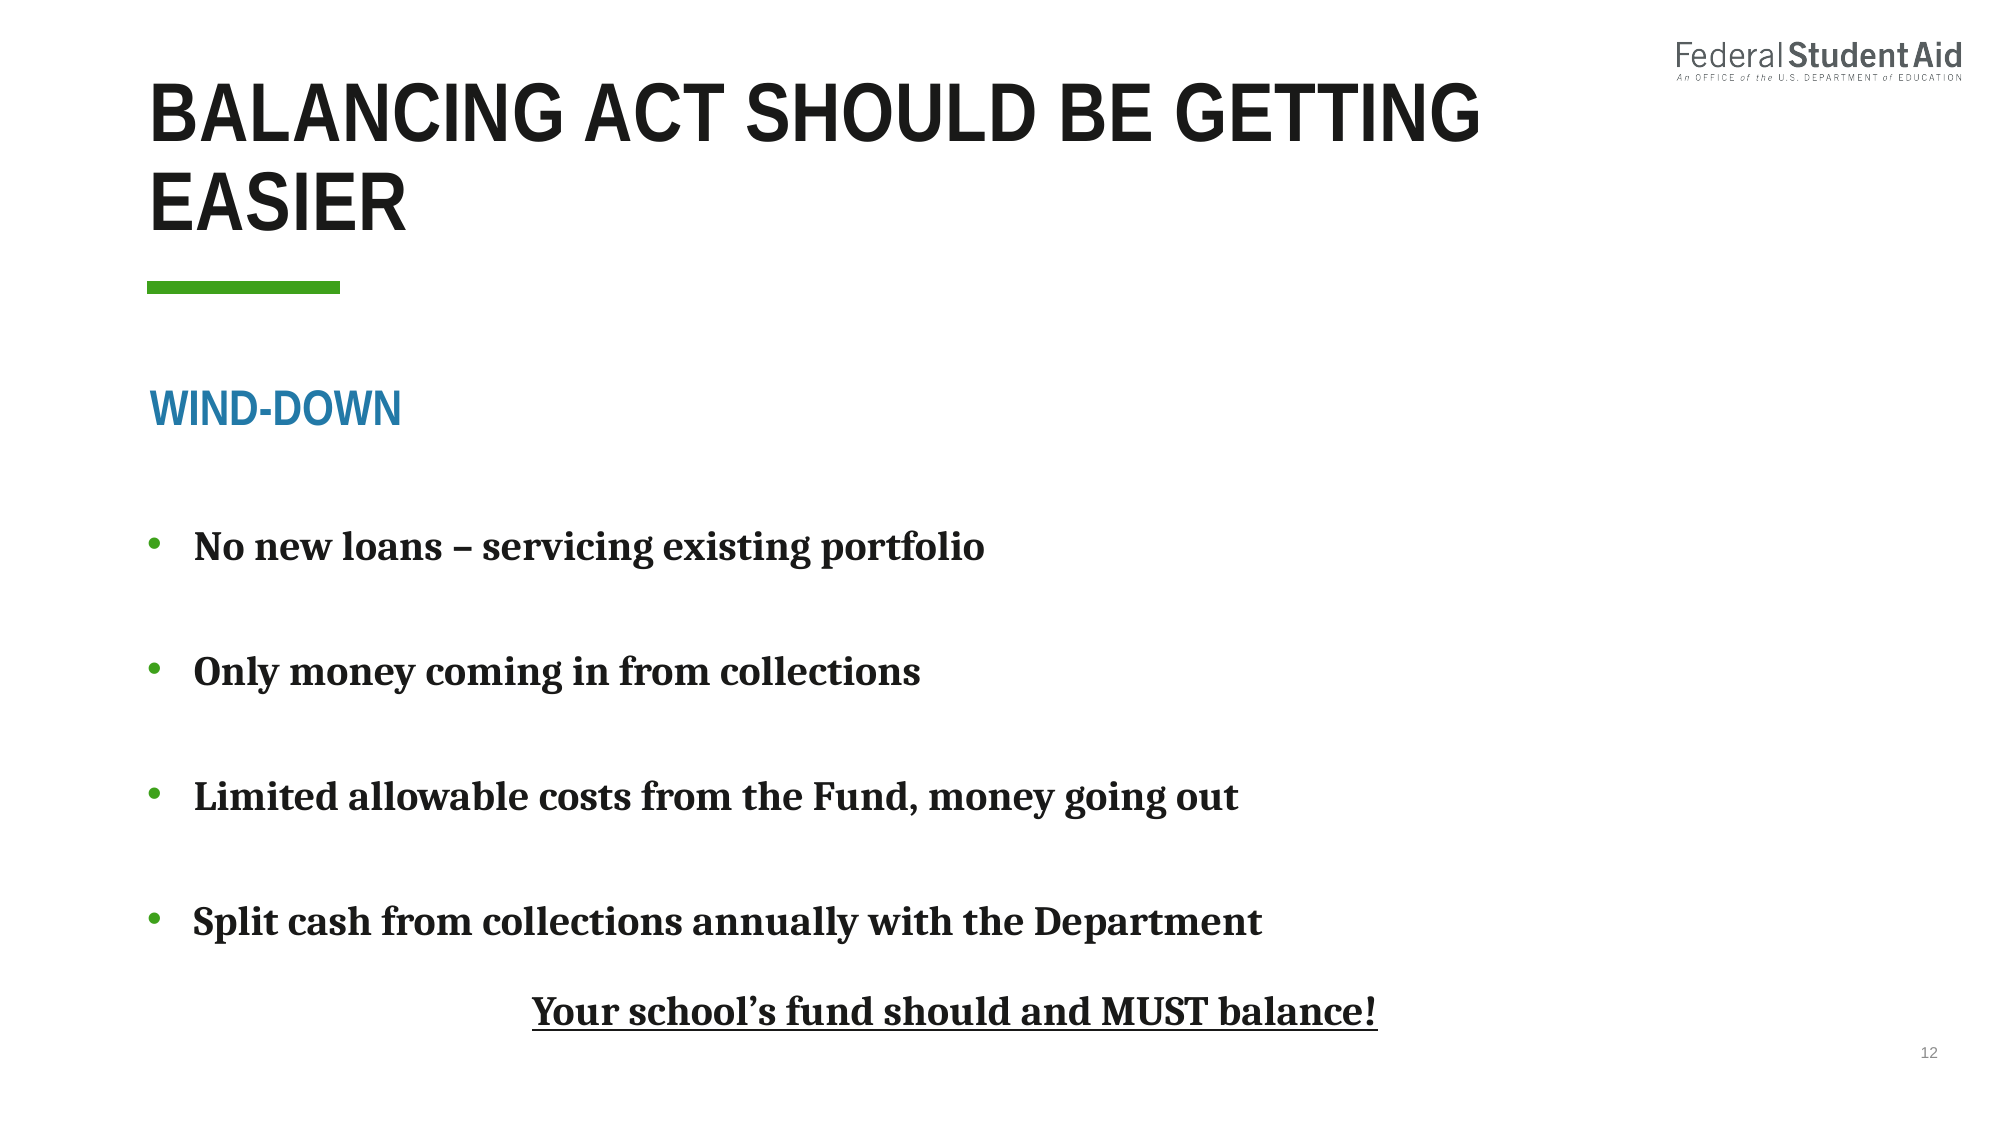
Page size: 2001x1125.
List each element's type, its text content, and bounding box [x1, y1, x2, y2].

slide_number 12 [1920, 1042, 1986, 1094]
picture [1651, 16, 1986, 106]
text_box Your school’s fund should and MUST balance! [127, 976, 1783, 1042]
list No new loans – servicing existing portfolio Only money coming in from collections Limited allowable costs from the Fund, money going out Split cash from collections annually with the Department [147, 460, 1806, 878]
title balancing act should be getting easier [149, 125, 1626, 257]
list Wind-down [149, 382, 550, 456]
